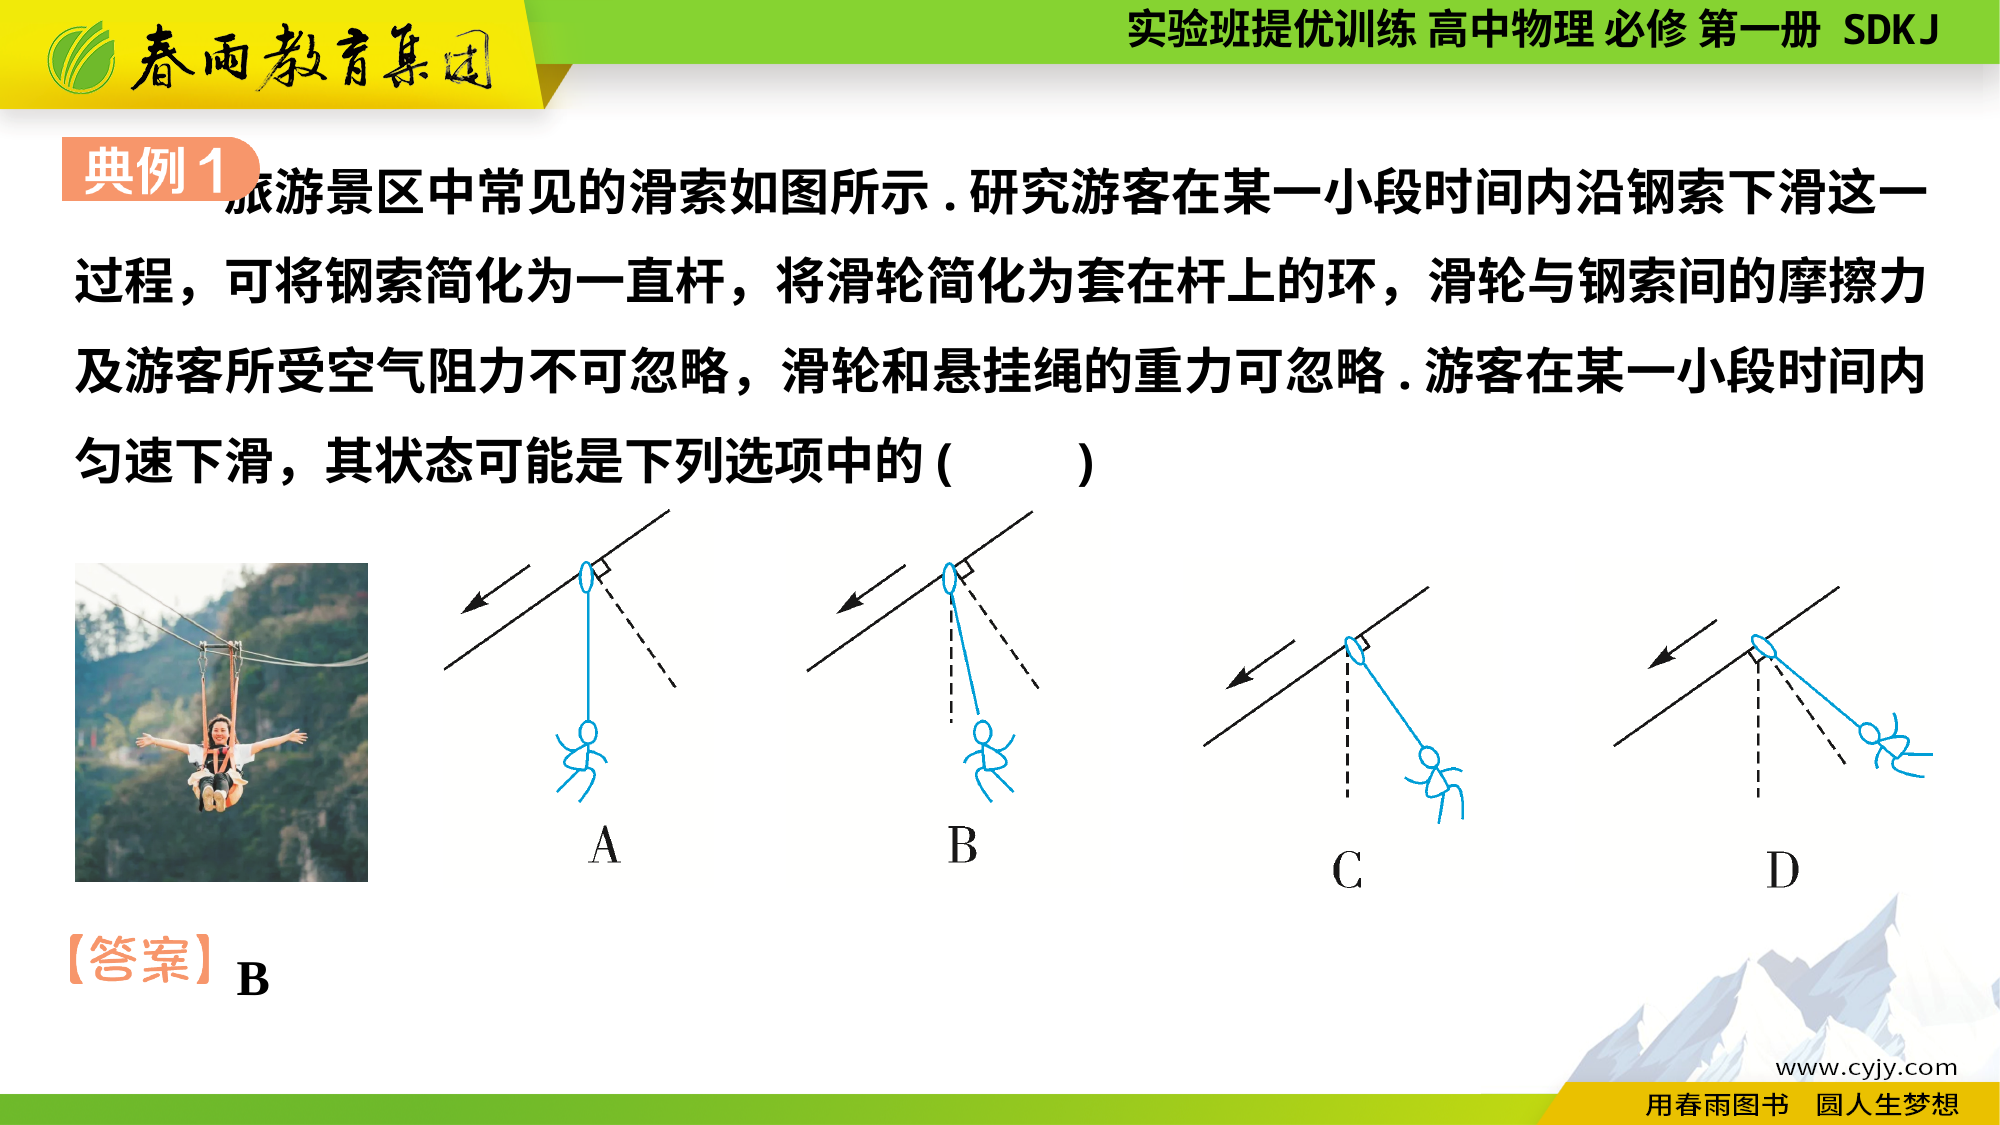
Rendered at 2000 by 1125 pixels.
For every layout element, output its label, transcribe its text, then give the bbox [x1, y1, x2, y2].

picture [0, 0, 2000, 1125]
text_box B [59, 908, 1944, 1014]
list 旅游景区中常见的滑索如图所示.研究游客在某一小段时间内沿钢索下滑这一过程，可将钢索简化为一直杆，将滑轮简化为套在杆上的环，滑轮与钢索间的摩擦力及游客所受空气阻力不可忽略，滑轮和悬挂绳的重力可忽略.游客在某一小段时间内匀速下滑，其状态可能是下列选项中的( ) [59, 122, 1944, 490]
